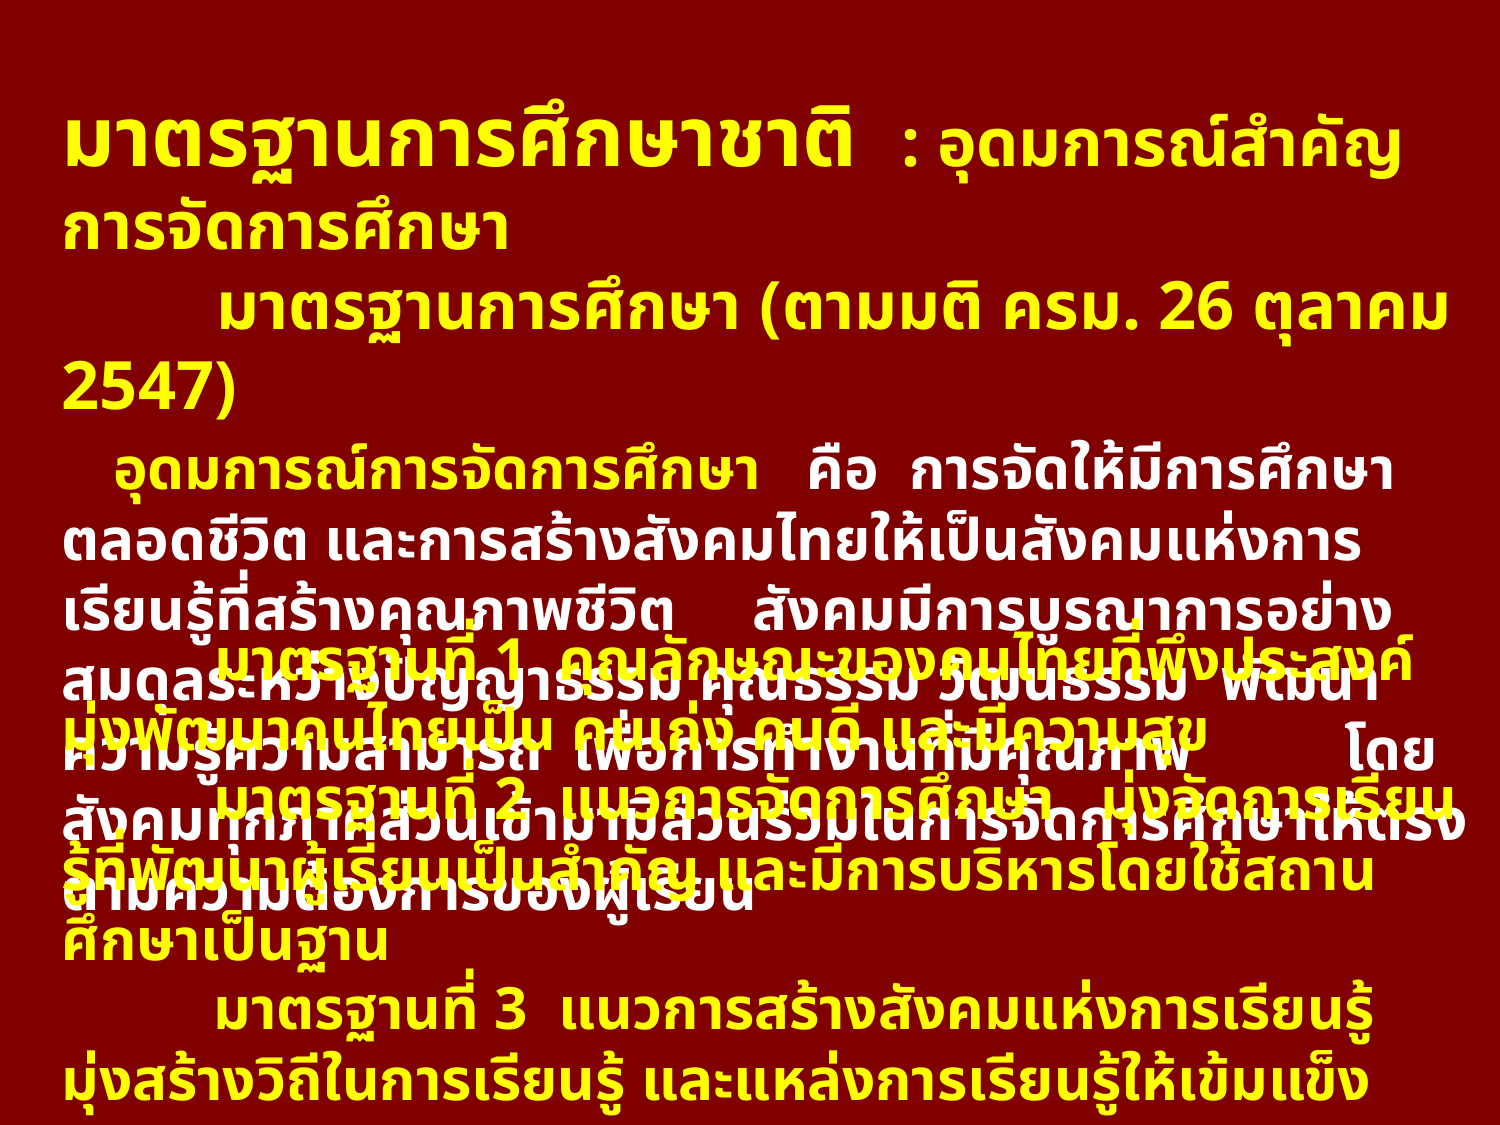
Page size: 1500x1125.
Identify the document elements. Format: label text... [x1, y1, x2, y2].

text_box มาตรฐานที่ 1 คุณลักษณะของคนไทยที่พึงประสงค์ มุ่งพัฒนาคนไทยเป็น คนเก่ง คนดี และมีความสุข มาตรฐานที่ 2 แนวการจัดการศึกษา มุ่งจัดการเรียนรู้ที่พัฒนาผู้เรียนเป็นสำคัญ และมีการบริหารโดยใช้สถานศึกษาเป็นฐาน มาตรฐานที่ 3 แนวการสร้างสังคมแห่งการเรียนรู้ มุ่งสร้างวิถีในการเรียนรู้ และแหล่งการเรียนรู้ให้เข้มแข็ง [46, 544, 1500, 1125]
text_box มาตรฐานการศึกษาชาติ : อุดมการณ์สำคัญการจัดการศึกษา มาตรฐานการศึกษา (ตามมติ ครม. 26 ตุลาคม 2547) อุดมการณ์การจัดการศึกษา คือ การจัดให้มีการศึกษาตลอดชีวิต และการสร้างสังคมไทยให้เป็นสังคมแห่งการเรียนรู้ที่สร้างคุณภาพชีวิต สังคมมีการบูรณาการอย่างสมดุลระหว่างปัญญาธรรม คุณธรรม วัฒนธรรม พัฒนาความรู้ความสามารถ เพื่อการทำงานที่มีคุณภาพ โดยสังคมทุกภาคส่วนเข้ามามีส่วนร่วมในการจัดการศึกษาให้ตรงตามความต้องการของผู้เรียน [46, 75, 1500, 544]
